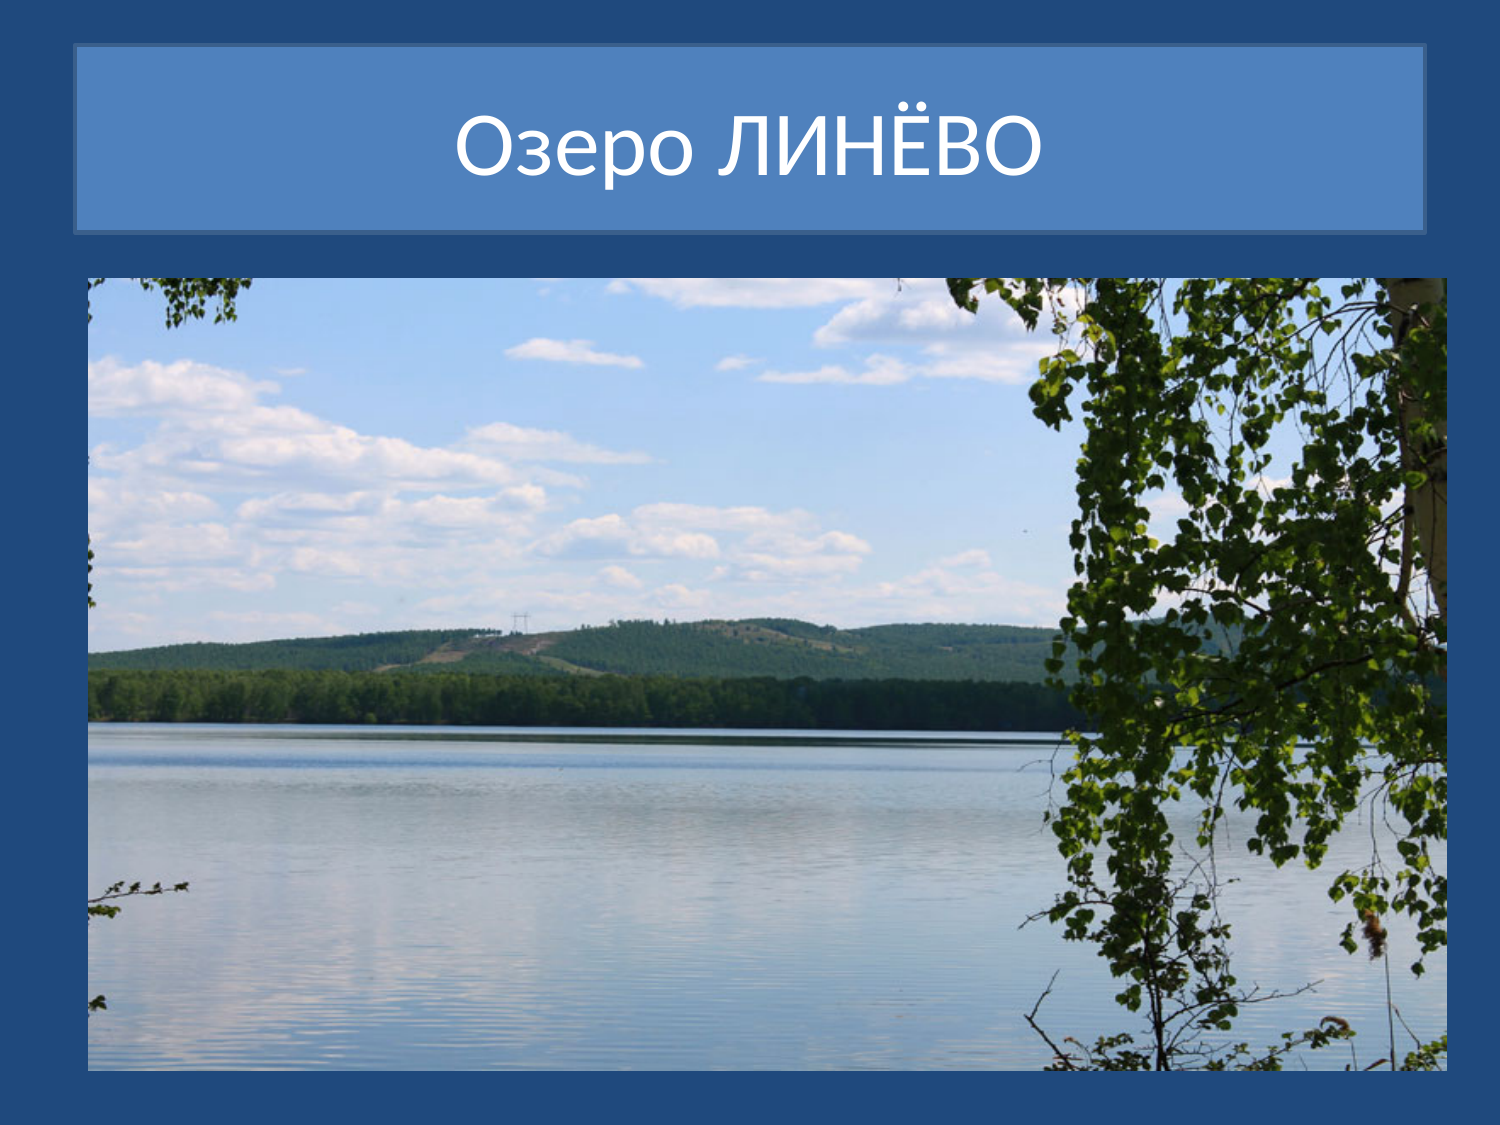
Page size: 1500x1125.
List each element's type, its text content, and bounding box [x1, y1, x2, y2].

picture [88, 278, 1448, 1071]
title Озеро ЛИНЁВО [73, 43, 1427, 235]
